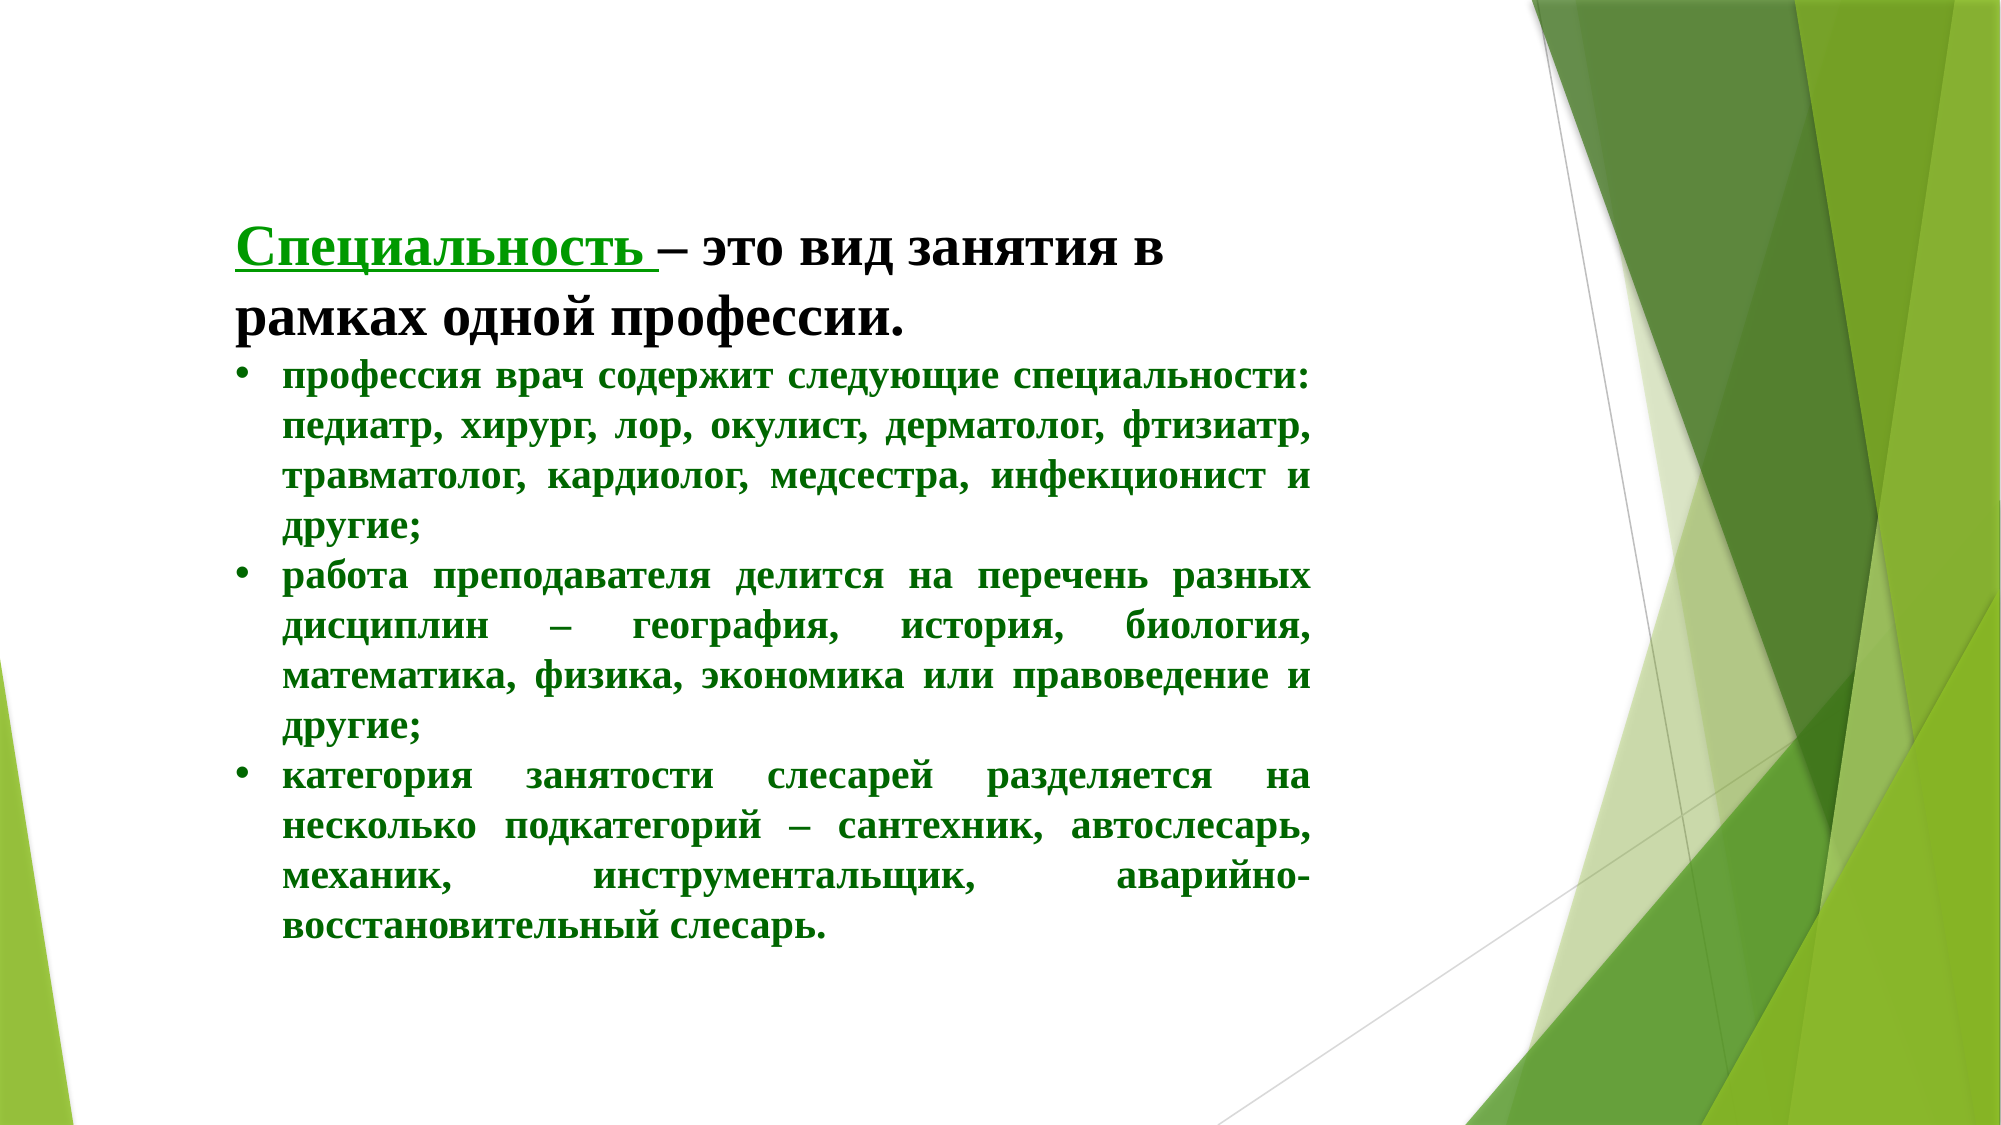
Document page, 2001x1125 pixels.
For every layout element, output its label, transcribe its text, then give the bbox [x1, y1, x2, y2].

text_box Специальность – это вид занятия в рамках одной профессии. профессия врач содержит следующие специальности: педиатр, хирург, лор, окулист, дерматолог, фтизиатр, травматолог, кардиолог, медсестра, инфекционист и другие; работа преподавателя делится на перечень разных дисциплин – география, история, биология, математика, физика, экономика или правоведение и другие; категория занятости слесарей разделяется на несколько подкатегорий – сантехник, автослесарь, механик, инструментальщик, аварийно-восстановительный слесарь. [220, 199, 1326, 955]
